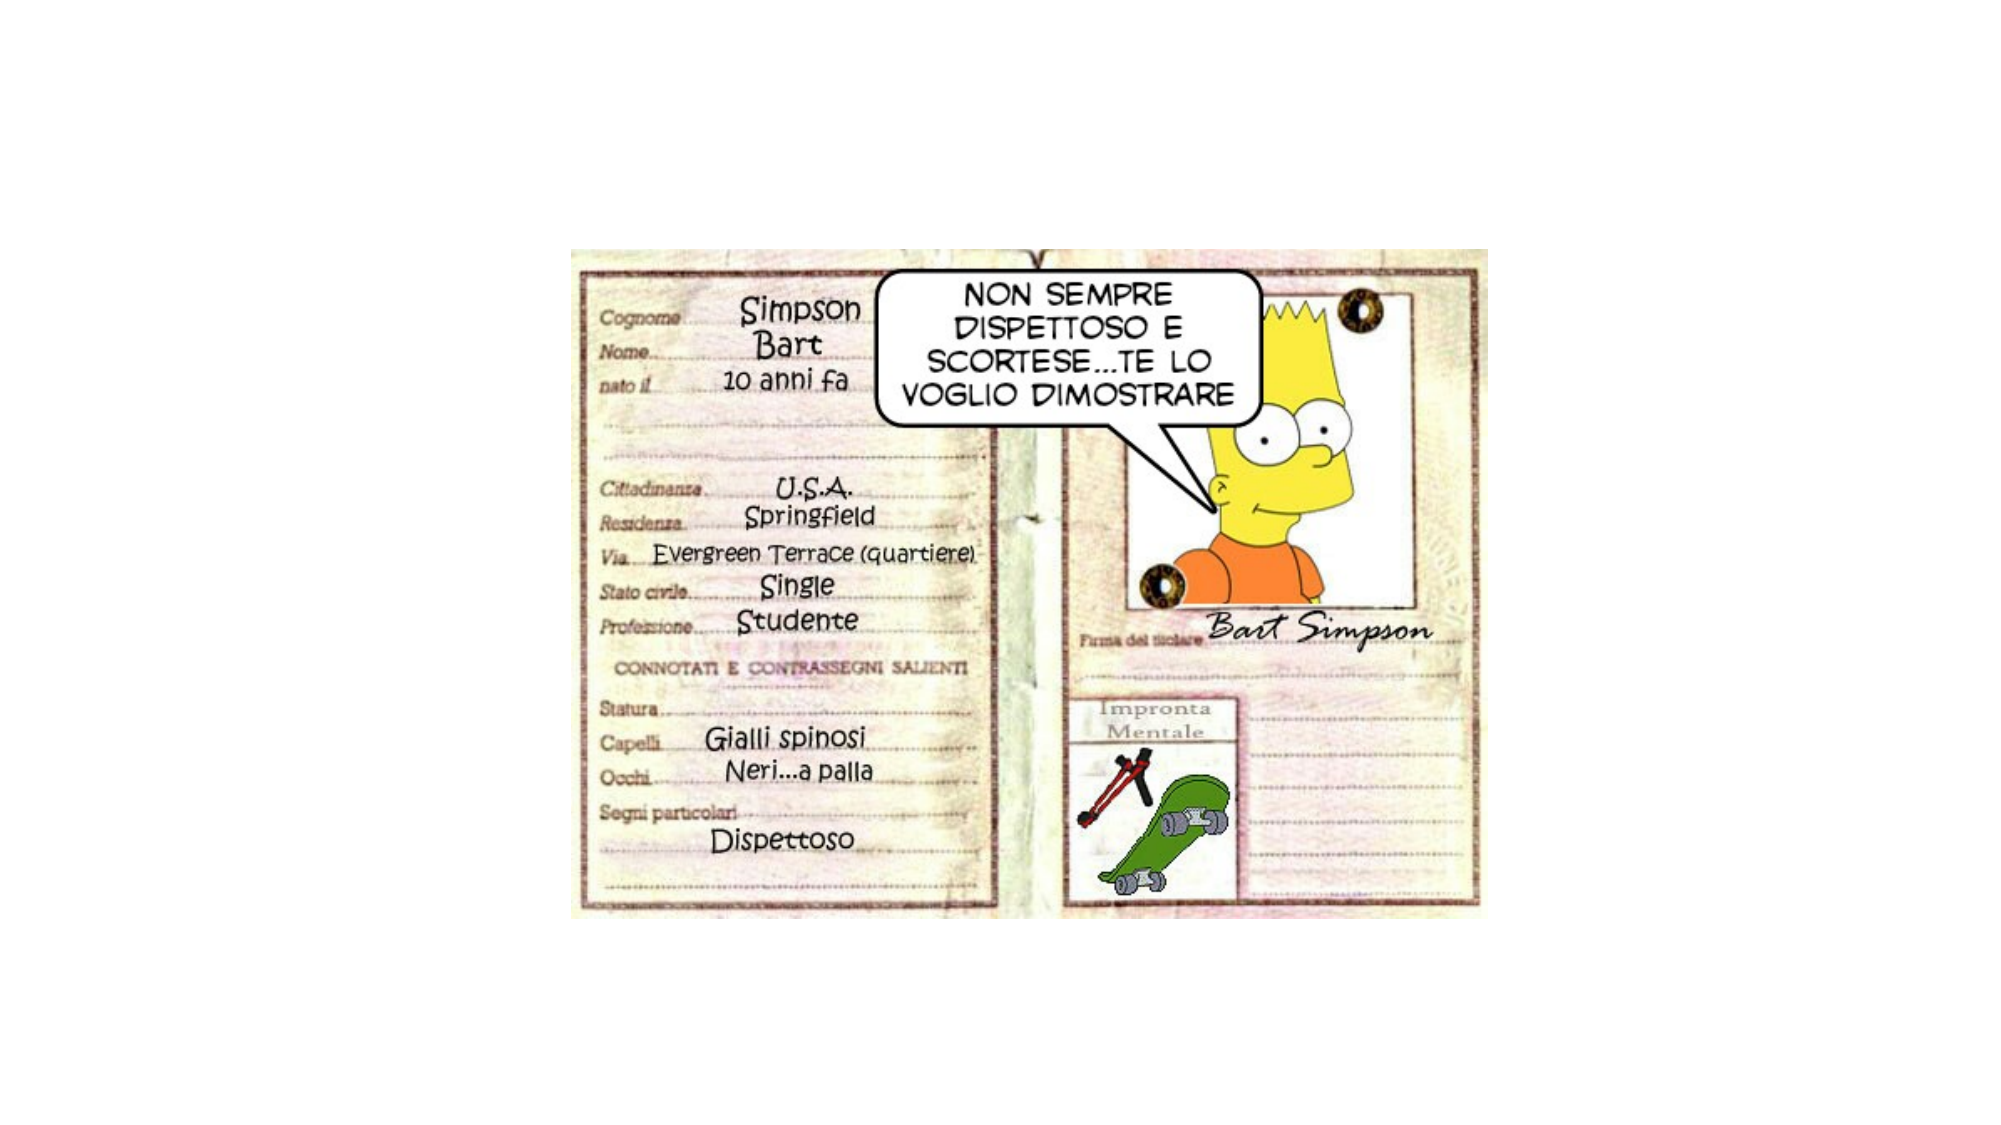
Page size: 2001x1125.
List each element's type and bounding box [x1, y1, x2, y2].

picture [571, 249, 1488, 919]
